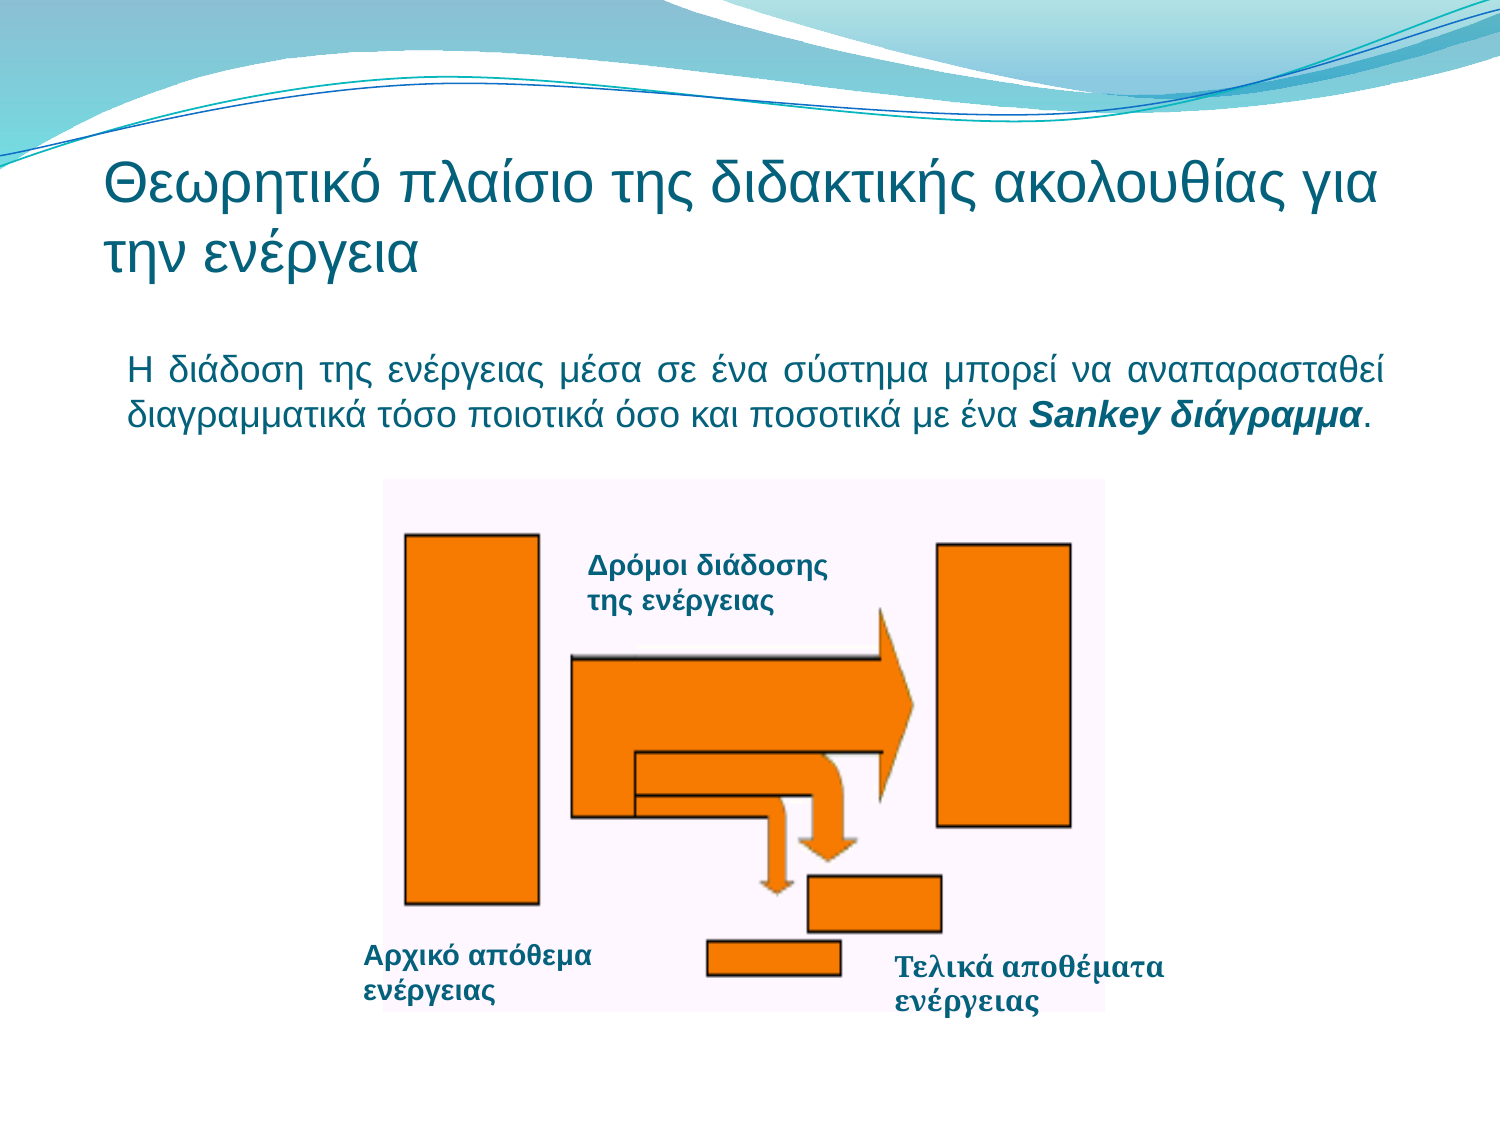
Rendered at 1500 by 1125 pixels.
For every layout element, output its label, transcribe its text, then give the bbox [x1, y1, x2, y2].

picture [1011, 998, 1016, 1008]
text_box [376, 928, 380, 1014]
text_box Τελικά αποθέματα ενέργειας [879, 940, 1247, 1026]
text_box Θεωρητικό πλαίσιο της διδακτικής ακολουθίας για την ενέργεια [88, 137, 1451, 325]
picture [950, 998, 955, 1009]
picture [901, 997, 916, 1012]
text_box Η διάδοση της ενέργειας μέσα σε ένα σύστημα μπορεί να αναπαρασταθεί διαγραμματικά τόσο ποιοτικά όσο και ποσοτικά με ένα Sankey διάγραμμα. [112, 338, 1400, 533]
title Συμπεράσματα [376, 480, 383, 533]
title Συμπεράσματα [1105, 481, 1111, 533]
picture [383, 479, 1105, 1012]
text_box Αρχικό απόθεμα ενέργειας [348, 928, 376, 1014]
text_box Συμπεράσματα [879, 940, 1111, 1024]
